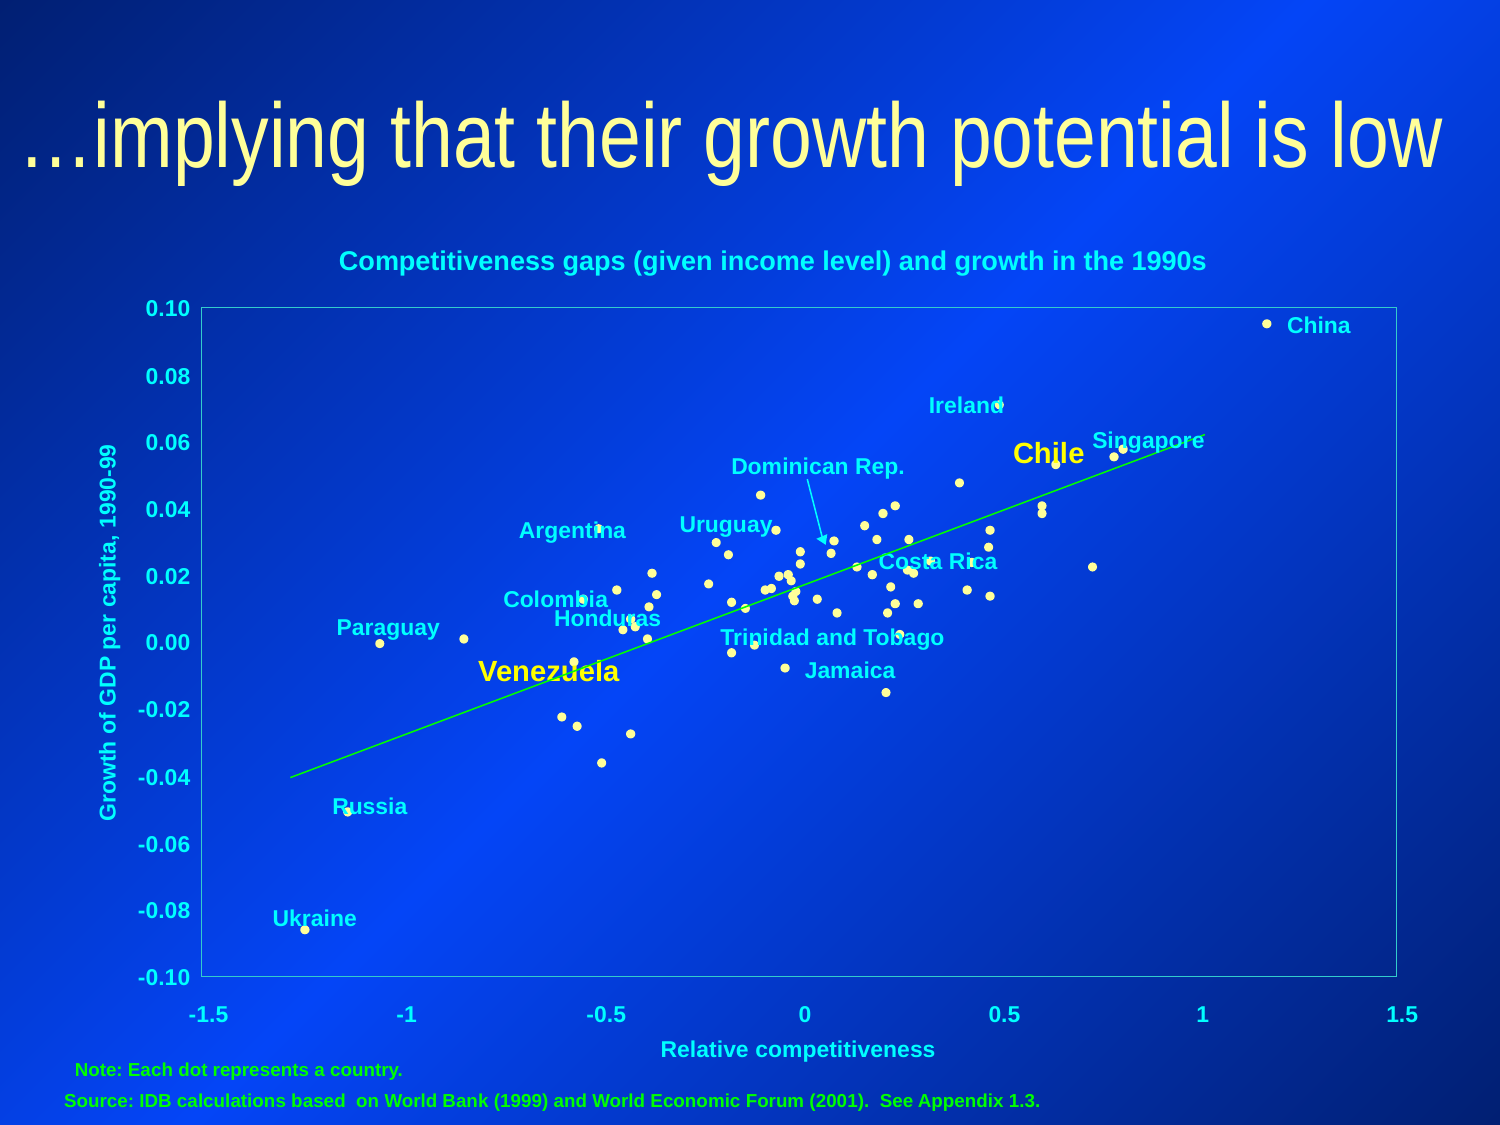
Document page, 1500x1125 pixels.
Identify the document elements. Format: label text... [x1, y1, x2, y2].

text_box Argentina [518, 515, 627, 544]
text_box [813, 595, 822, 604]
text_box Chile [1013, 434, 1085, 470]
text_box 0.04 [145, 494, 191, 523]
text_box [882, 688, 890, 697]
text_box [573, 722, 581, 731]
text_box [761, 586, 769, 594]
text_box -0.08 [137, 895, 191, 923]
text_box China [1286, 310, 1351, 339]
text_box [648, 569, 656, 578]
text_box [1088, 563, 1097, 571]
text_box [597, 759, 606, 767]
text_box 0.10 [145, 294, 191, 322]
text_box [788, 592, 797, 600]
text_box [806, 478, 828, 545]
text_box Trinidad and Tobago [720, 622, 945, 651]
text_box [853, 563, 861, 571]
text_box [643, 635, 652, 643]
text_box Source: IDB calculations based on World Bank (1999) and World Economic Forum (2001). See Appendix 1.3. [64, 1088, 1040, 1111]
text_box Singapore [1092, 425, 1205, 454]
text_box -0.02 [137, 694, 191, 723]
text_box [963, 586, 972, 594]
text_box [790, 598, 799, 605]
text_box [787, 577, 796, 585]
text_box [883, 609, 892, 617]
text_box [707, 618, 946, 656]
text_box Relative competitiveness [660, 1034, 936, 1056]
text_box [827, 549, 835, 558]
text_box [873, 535, 881, 544]
text_box [860, 521, 869, 530]
text_box [706, 436, 918, 496]
text_box [460, 635, 468, 643]
text_box Ukraine [272, 903, 358, 931]
text_box [727, 598, 736, 607]
text_box [70, 1056, 1346, 1084]
text_box [796, 547, 805, 556]
text_box [796, 560, 805, 568]
text_box [917, 385, 1005, 423]
text_box [70, 1086, 1203, 1115]
text_box [558, 713, 566, 721]
text_box 1 [1196, 999, 1209, 1028]
text_box -0.10 [137, 962, 191, 991]
text_box [955, 479, 964, 487]
text_box Venezuela [478, 652, 620, 687]
text_box [832, 537, 838, 545]
text_box [784, 570, 793, 579]
text_box 0.02 [145, 561, 191, 590]
text_box [914, 599, 923, 608]
text_box [652, 590, 661, 599]
text_box [775, 572, 783, 581]
text_box [321, 786, 407, 824]
text_box [1262, 320, 1271, 328]
text_box [626, 730, 635, 738]
text_box Colombia [503, 584, 609, 613]
text_box [724, 550, 733, 559]
text_box [905, 535, 913, 544]
text_box 1.5 [1386, 999, 1419, 1028]
text_box [879, 509, 887, 518]
text_box [1038, 502, 1046, 510]
text_box Costa Rica [878, 546, 998, 574]
text_box [986, 526, 994, 535]
text_box [1038, 510, 1046, 518]
text_box [781, 664, 789, 672]
text_box 0.00 [145, 627, 191, 656]
text_box 0.08 [145, 361, 191, 389]
text_box [201, 307, 1397, 977]
text_box [376, 640, 384, 648]
text_box [891, 502, 900, 510]
text_box 0.5 [988, 999, 1021, 1028]
text_box -0.04 [137, 762, 191, 790]
text_box -0.06 [137, 829, 191, 858]
text_box -0.5 [586, 999, 627, 1028]
text_box [704, 580, 713, 588]
text_box Competitiveness gaps (given income level) and growth in the 1990s [338, 243, 1206, 276]
text_box Note: Each dot represents a country. [74, 1057, 408, 1081]
text_box [886, 582, 895, 591]
text_box [868, 570, 877, 579]
text_box Paraguay [336, 612, 441, 640]
text_box [262, 899, 359, 937]
text_box -1 [396, 999, 417, 1028]
text_box [792, 587, 800, 595]
text_box [741, 604, 750, 613]
text_box Jamaica [804, 656, 896, 683]
text_box Dominican Rep. [731, 451, 905, 480]
title …implying that their growth potential is low [0, 37, 1463, 226]
text_box Growth of GDP per capita, 1990-99 [92, 444, 121, 822]
text_box Honduras [554, 603, 662, 631]
text_box Ireland [928, 390, 1005, 418]
text_box Russia [332, 791, 408, 819]
text_box -1.5 [188, 999, 229, 1028]
text_box [612, 586, 621, 594]
text_box [986, 592, 994, 600]
text_box [712, 538, 721, 547]
text_box [833, 609, 841, 617]
text_box 0 [798, 999, 812, 1028]
text_box Uruguay [679, 509, 773, 538]
text_box [1081, 420, 1205, 458]
text_box [891, 599, 900, 608]
text_box [768, 584, 776, 593]
text_box 0.06 [145, 427, 191, 455]
text_box [773, 526, 780, 535]
